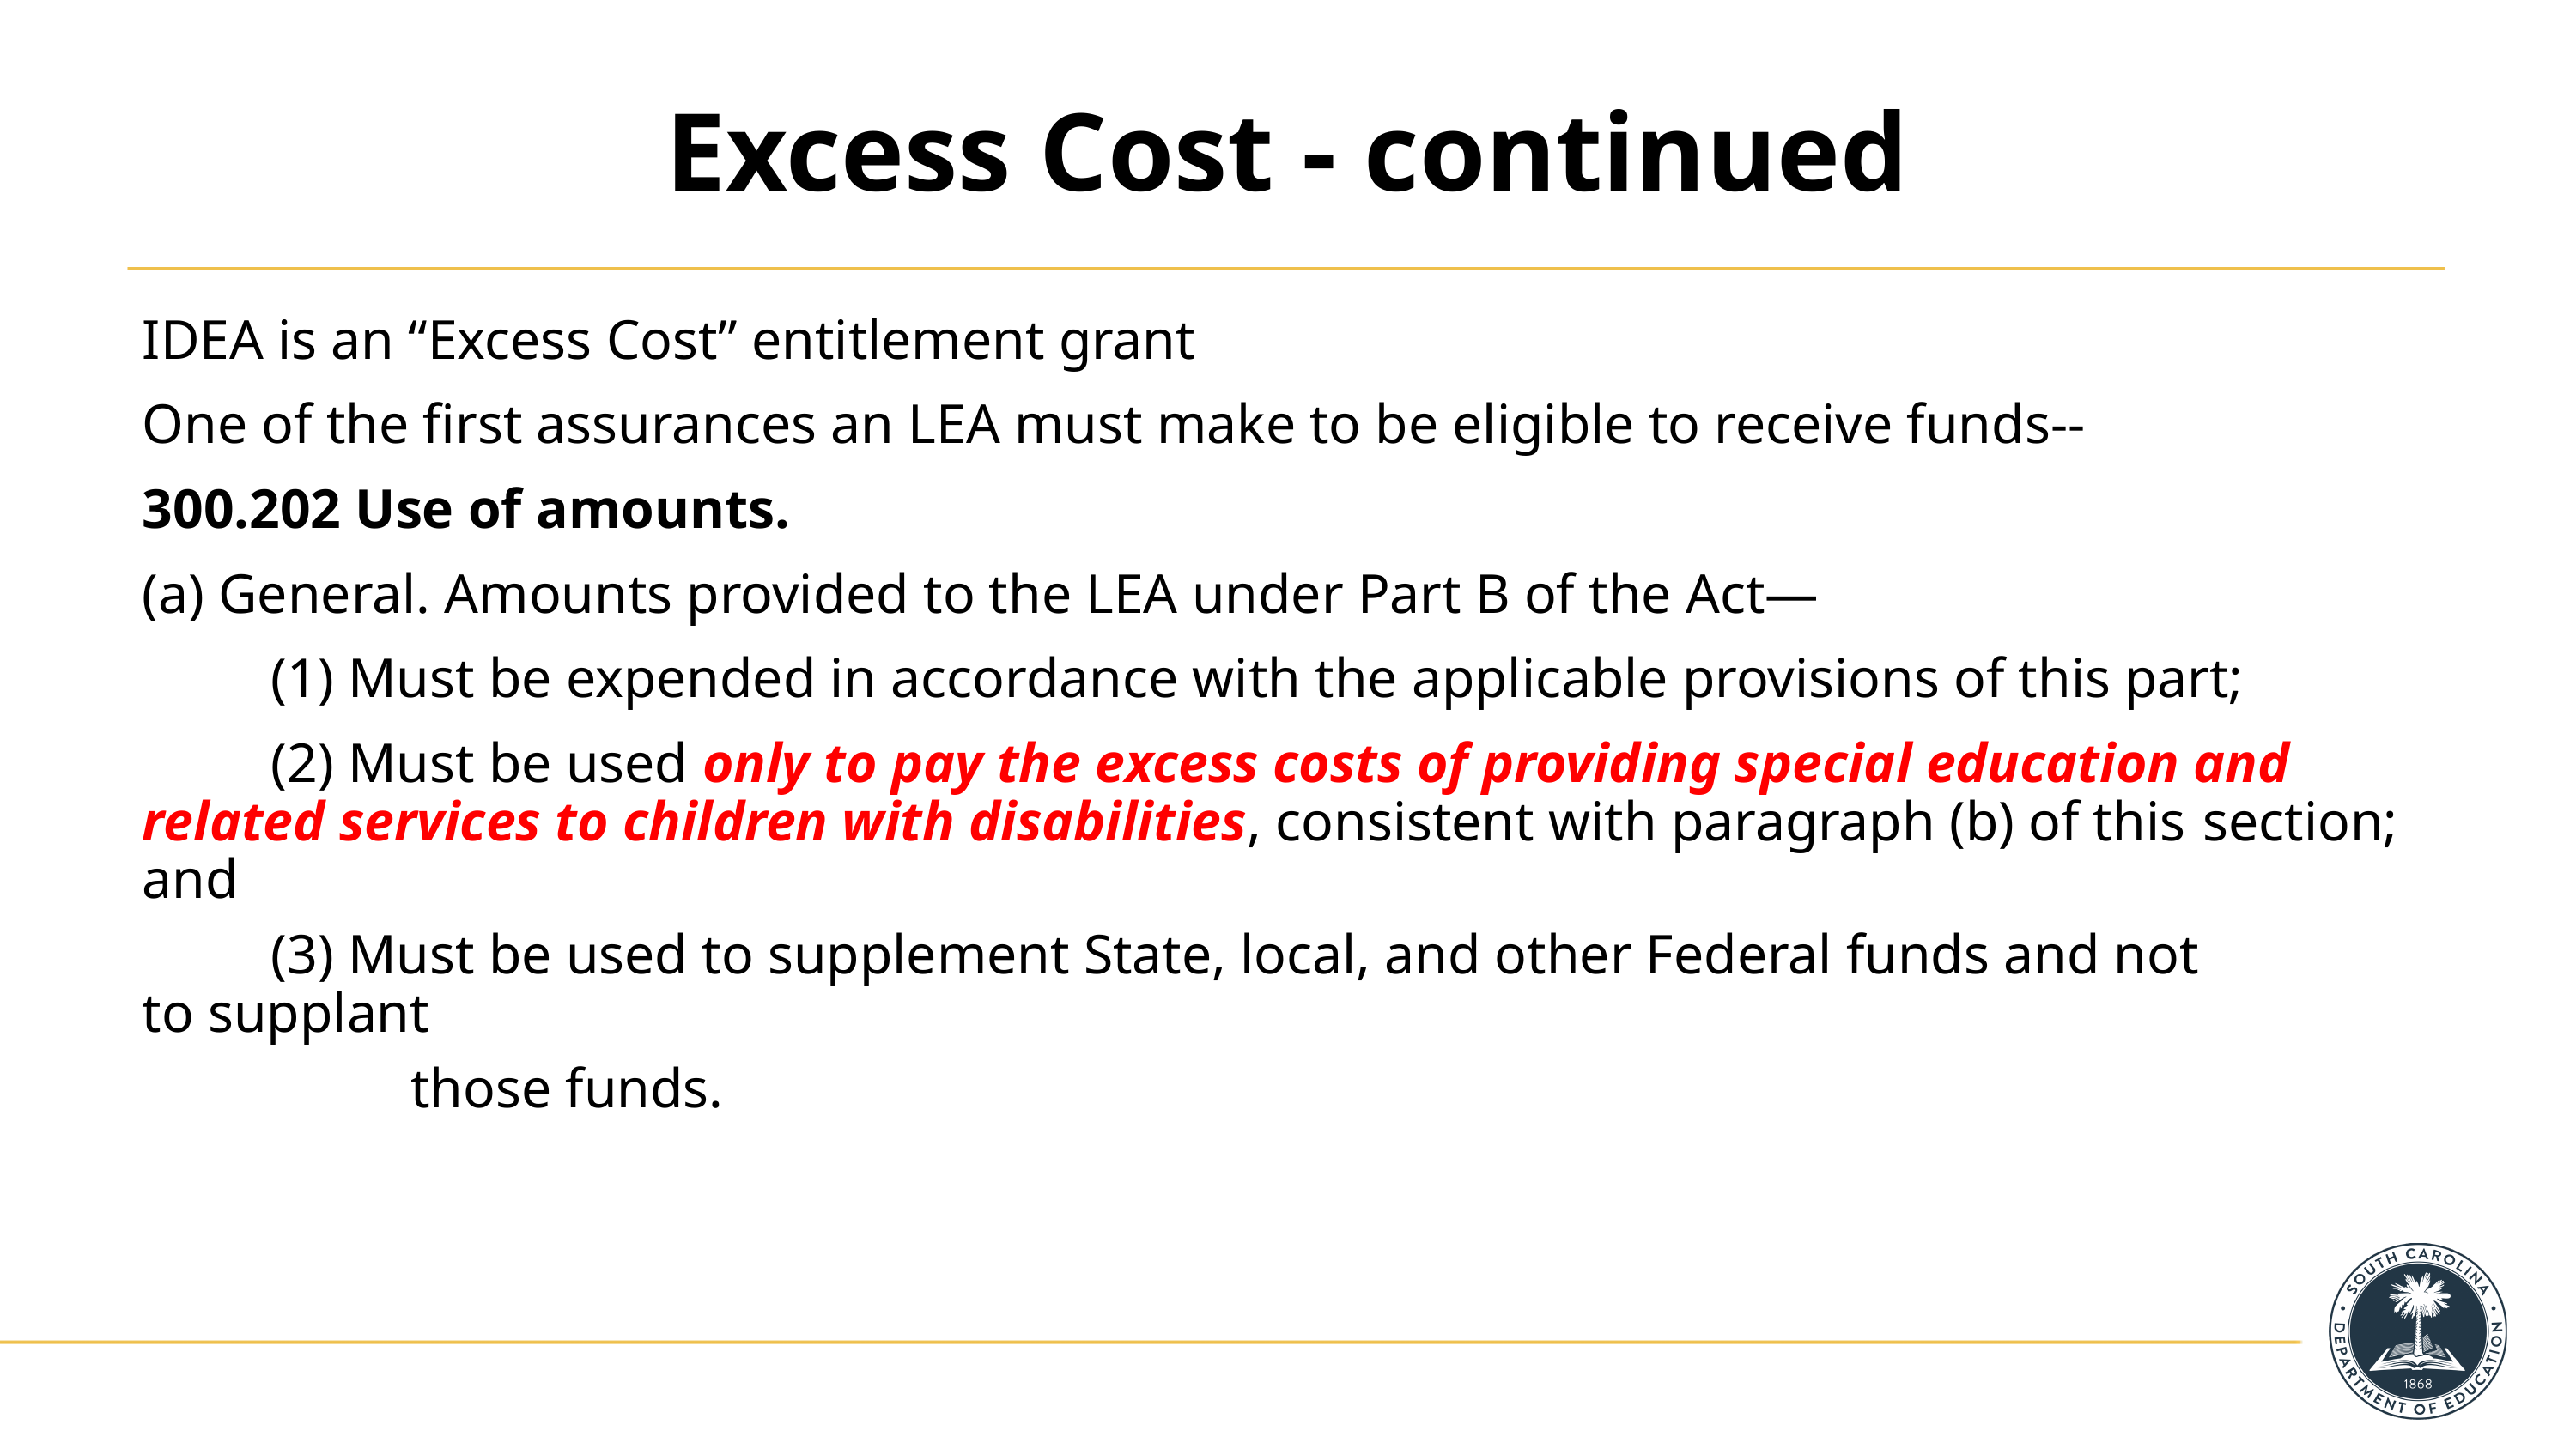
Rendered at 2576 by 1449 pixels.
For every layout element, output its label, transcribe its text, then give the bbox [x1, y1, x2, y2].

title Excess Cost - continued [129, 76, 2447, 232]
list IDEA is an “Excess Cost” entitlement grant One of the first assurances an LEA must make to be eligible to receive funds-- 300.202 Use of amounts. (a) General. Amounts provided to the LEA under Part B of the Act— (1) Must be expended in accordance with the applicable provisions of this part; (2) Must be used only to pay the excess costs of providing special education and related services to children with disabilities, consistent with paragraph (b) of this section; and (3) Must be used to supplement State, local, and other Federal funds and not to supplant those funds. [129, 306, 2447, 1149]
picture [2329, 1243, 2507, 1420]
